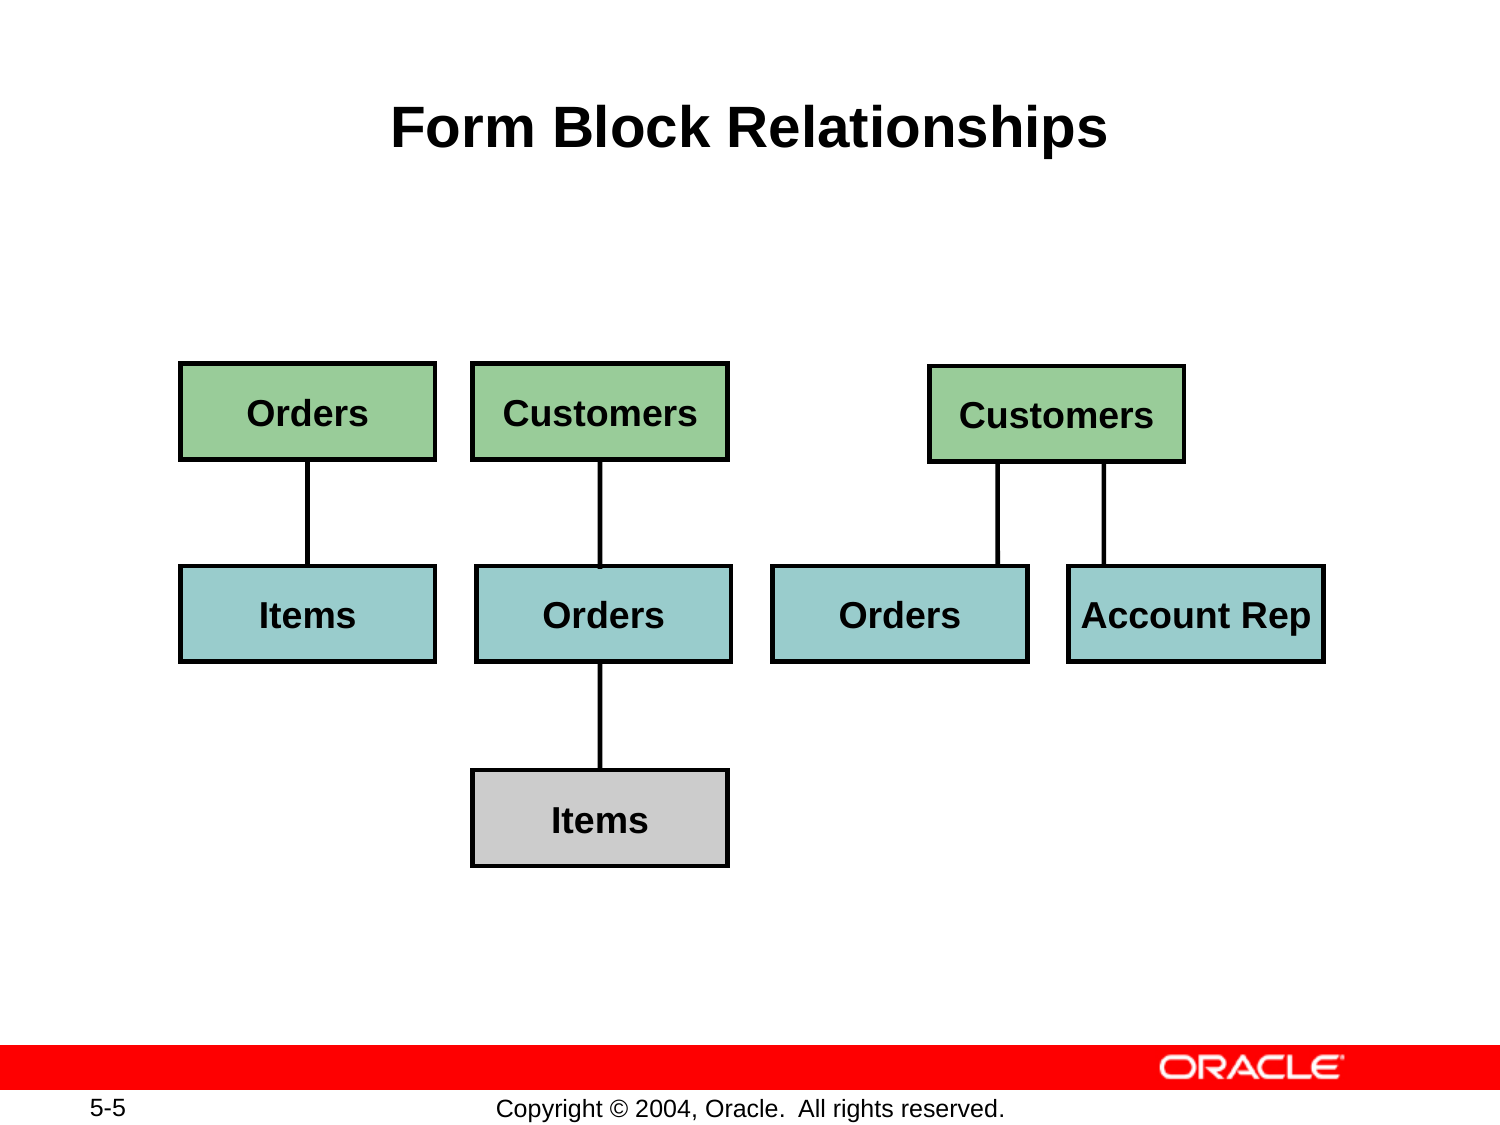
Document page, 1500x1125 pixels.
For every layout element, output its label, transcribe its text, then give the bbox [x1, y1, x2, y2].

text_box Orders [772, 565, 1028, 662]
text_box Customers [472, 363, 728, 460]
text_box Items [472, 770, 728, 866]
text_box Orders [180, 363, 436, 460]
text_box Customers [929, 365, 1185, 462]
text_box Items [180, 565, 436, 662]
text_box Orders [476, 565, 732, 662]
title Form Block Relationships [149, 87, 1351, 232]
text_box Account Rep [1068, 565, 1324, 662]
